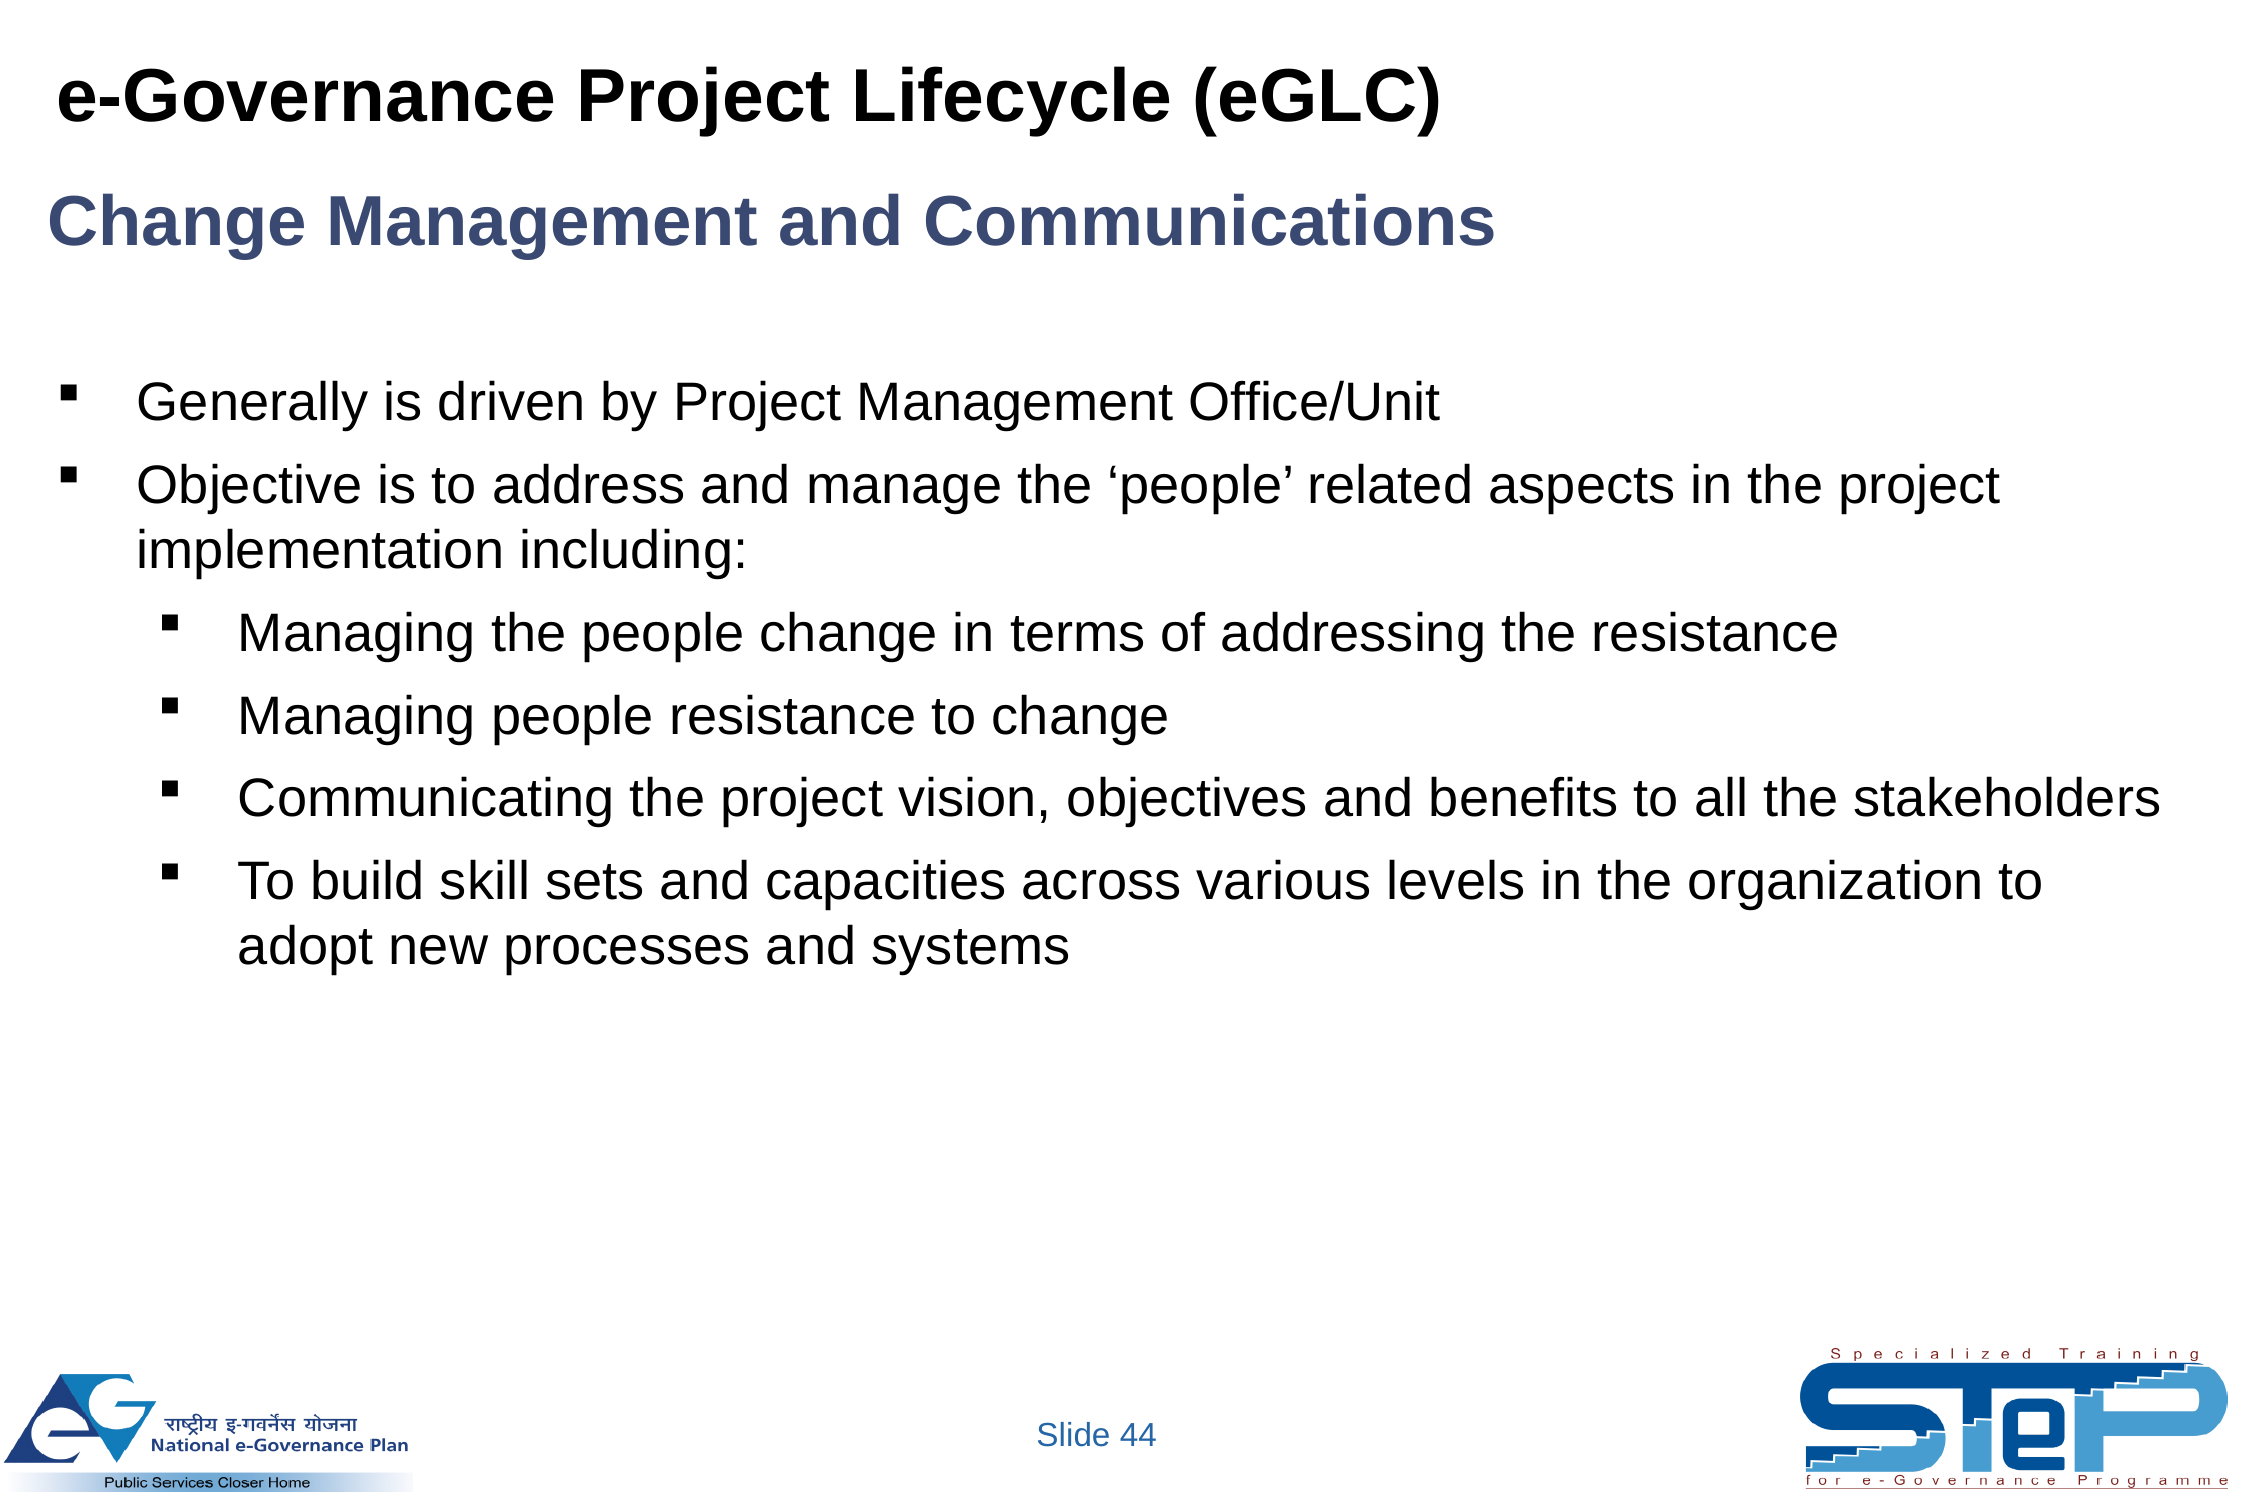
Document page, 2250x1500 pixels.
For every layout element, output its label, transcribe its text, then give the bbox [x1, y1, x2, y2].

picture [1800, 1348, 2228, 1489]
picture [3, 1374, 413, 1492]
text_box Change Management and Communications [47, 147, 2092, 288]
list Generally is driven by Project Management Office/Unit Objective is to address and manage the ‘people’ related aspects in the project implementation including: Managing the people change in terms of addressing the resistance Managing people resistance to change Communicating the project vision, objectives and benefits to all the stakeholders To build skill sets and capacities across various levels in the organization to adopt new processes and systems [56, 366, 2176, 1400]
title e-Governance Project Lifecycle (eGLC) [56, 16, 2082, 147]
